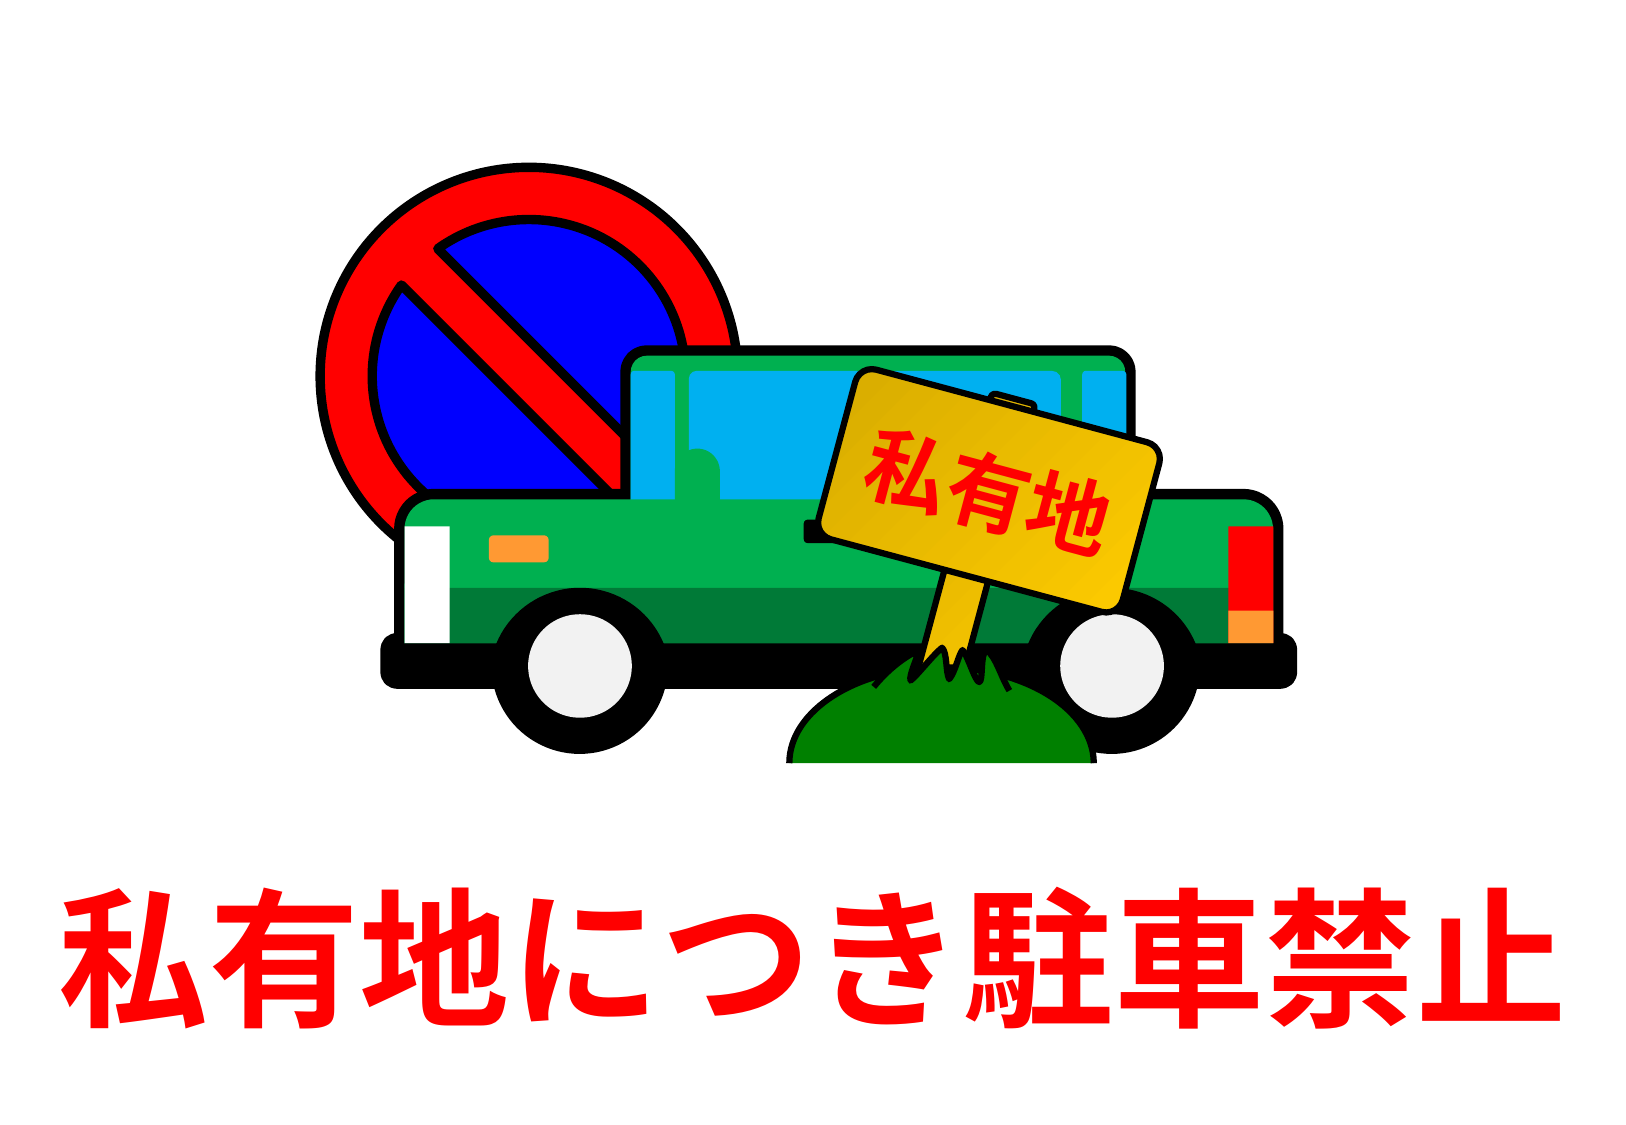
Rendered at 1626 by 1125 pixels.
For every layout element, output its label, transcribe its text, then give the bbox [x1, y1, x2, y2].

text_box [319, 167, 1287, 770]
text_box 私有地につき駐車禁止 [0, 857, 1625, 1053]
